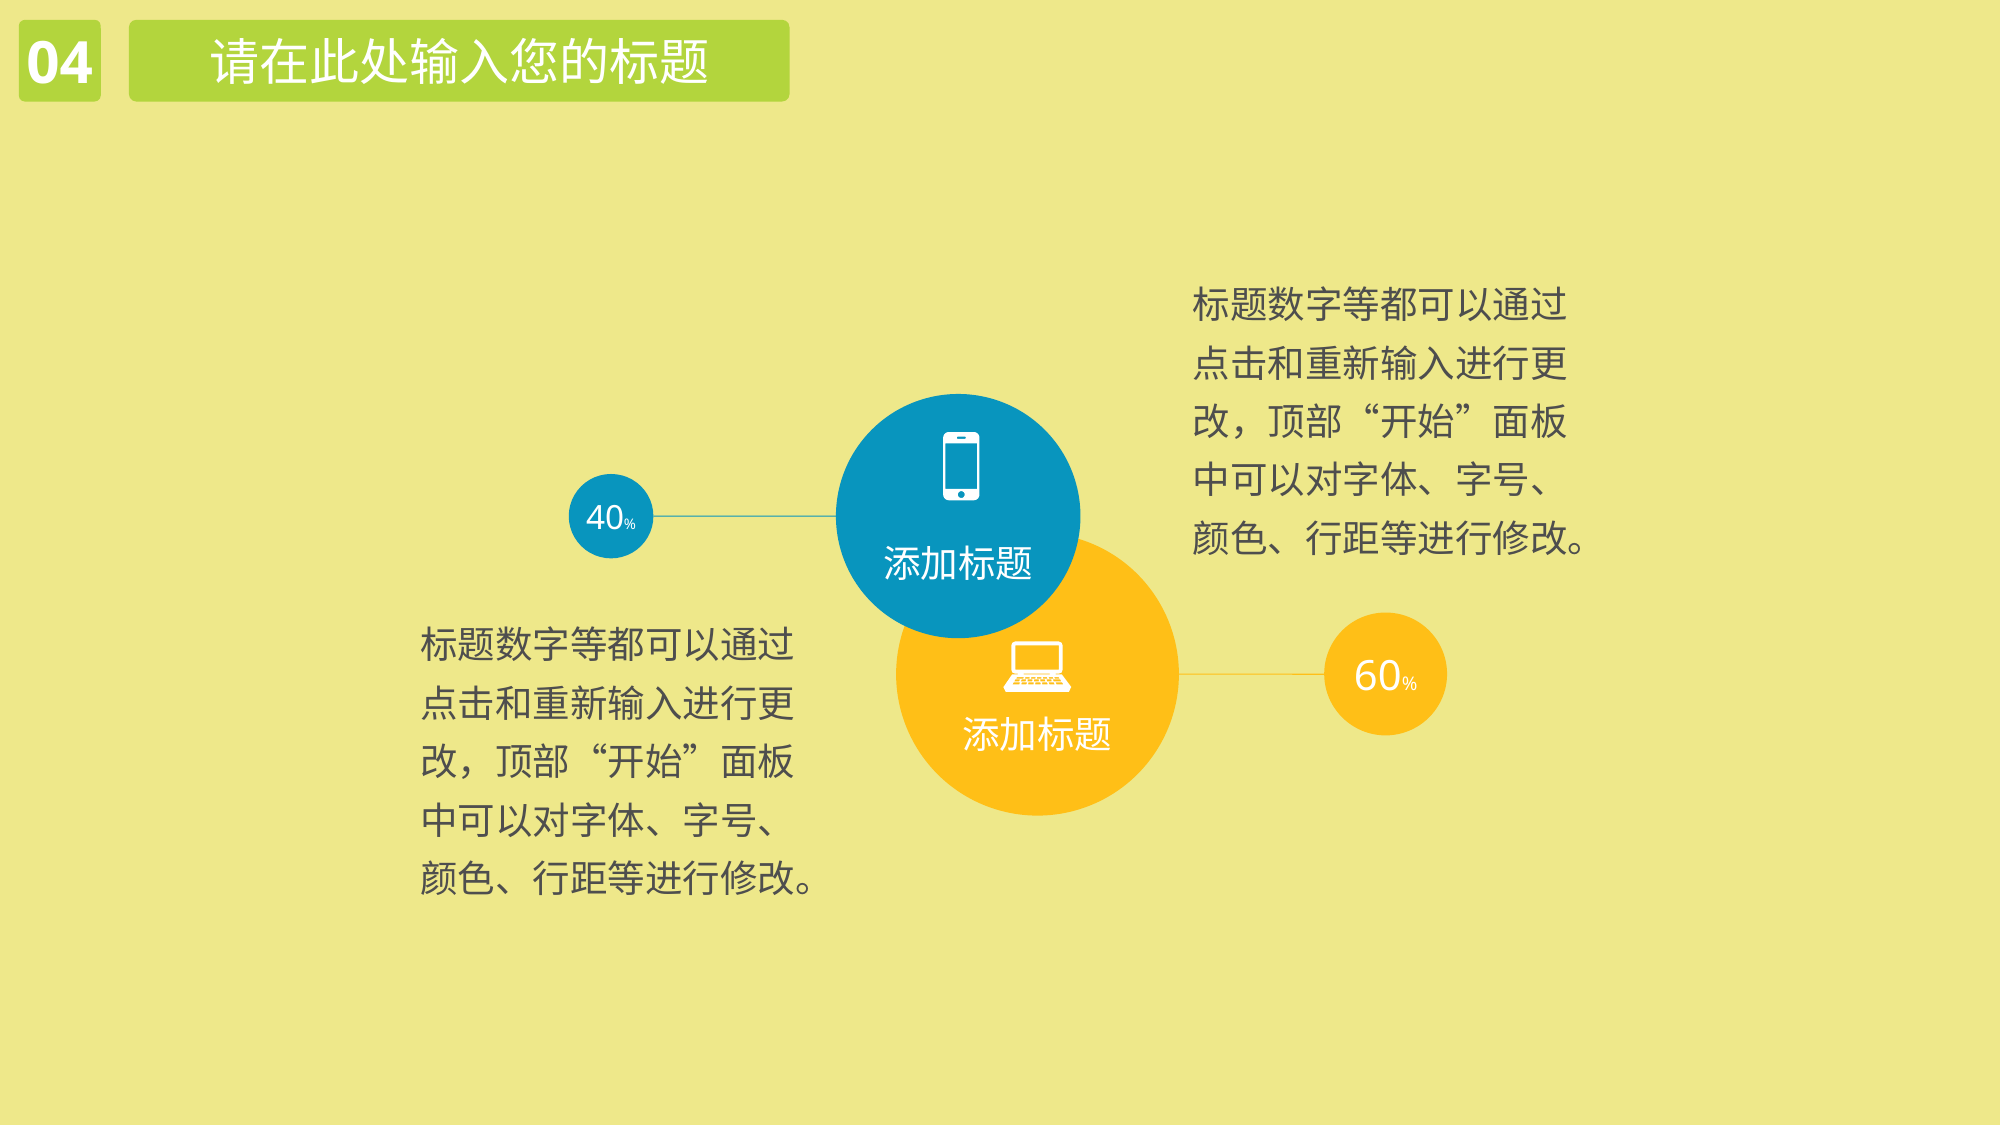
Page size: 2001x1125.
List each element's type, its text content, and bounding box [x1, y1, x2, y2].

text_box [943, 432, 980, 501]
text_box 标题数字等都可以通过点击和重新输入进行更改，顶部“开始”面板中可以对字体、字号、颜色、行距等进行修改。 [405, 600, 812, 955]
text_box 标题数字等都可以通过点击和重新输入进行更改，顶部“开始”面板中可以对字体、字号、颜色、行距等进行修改。 [1178, 201, 1595, 568]
text_box [1003, 641, 1072, 692]
text_box 添加标题 [835, 393, 1081, 639]
text_box 请在此处输入您的标题 [128, 19, 790, 102]
text_box 60% [1324, 612, 1448, 736]
text_box 04 [18, 19, 101, 102]
text_box 40% [568, 473, 654, 559]
text_box 添加标题 [896, 538, 1179, 816]
